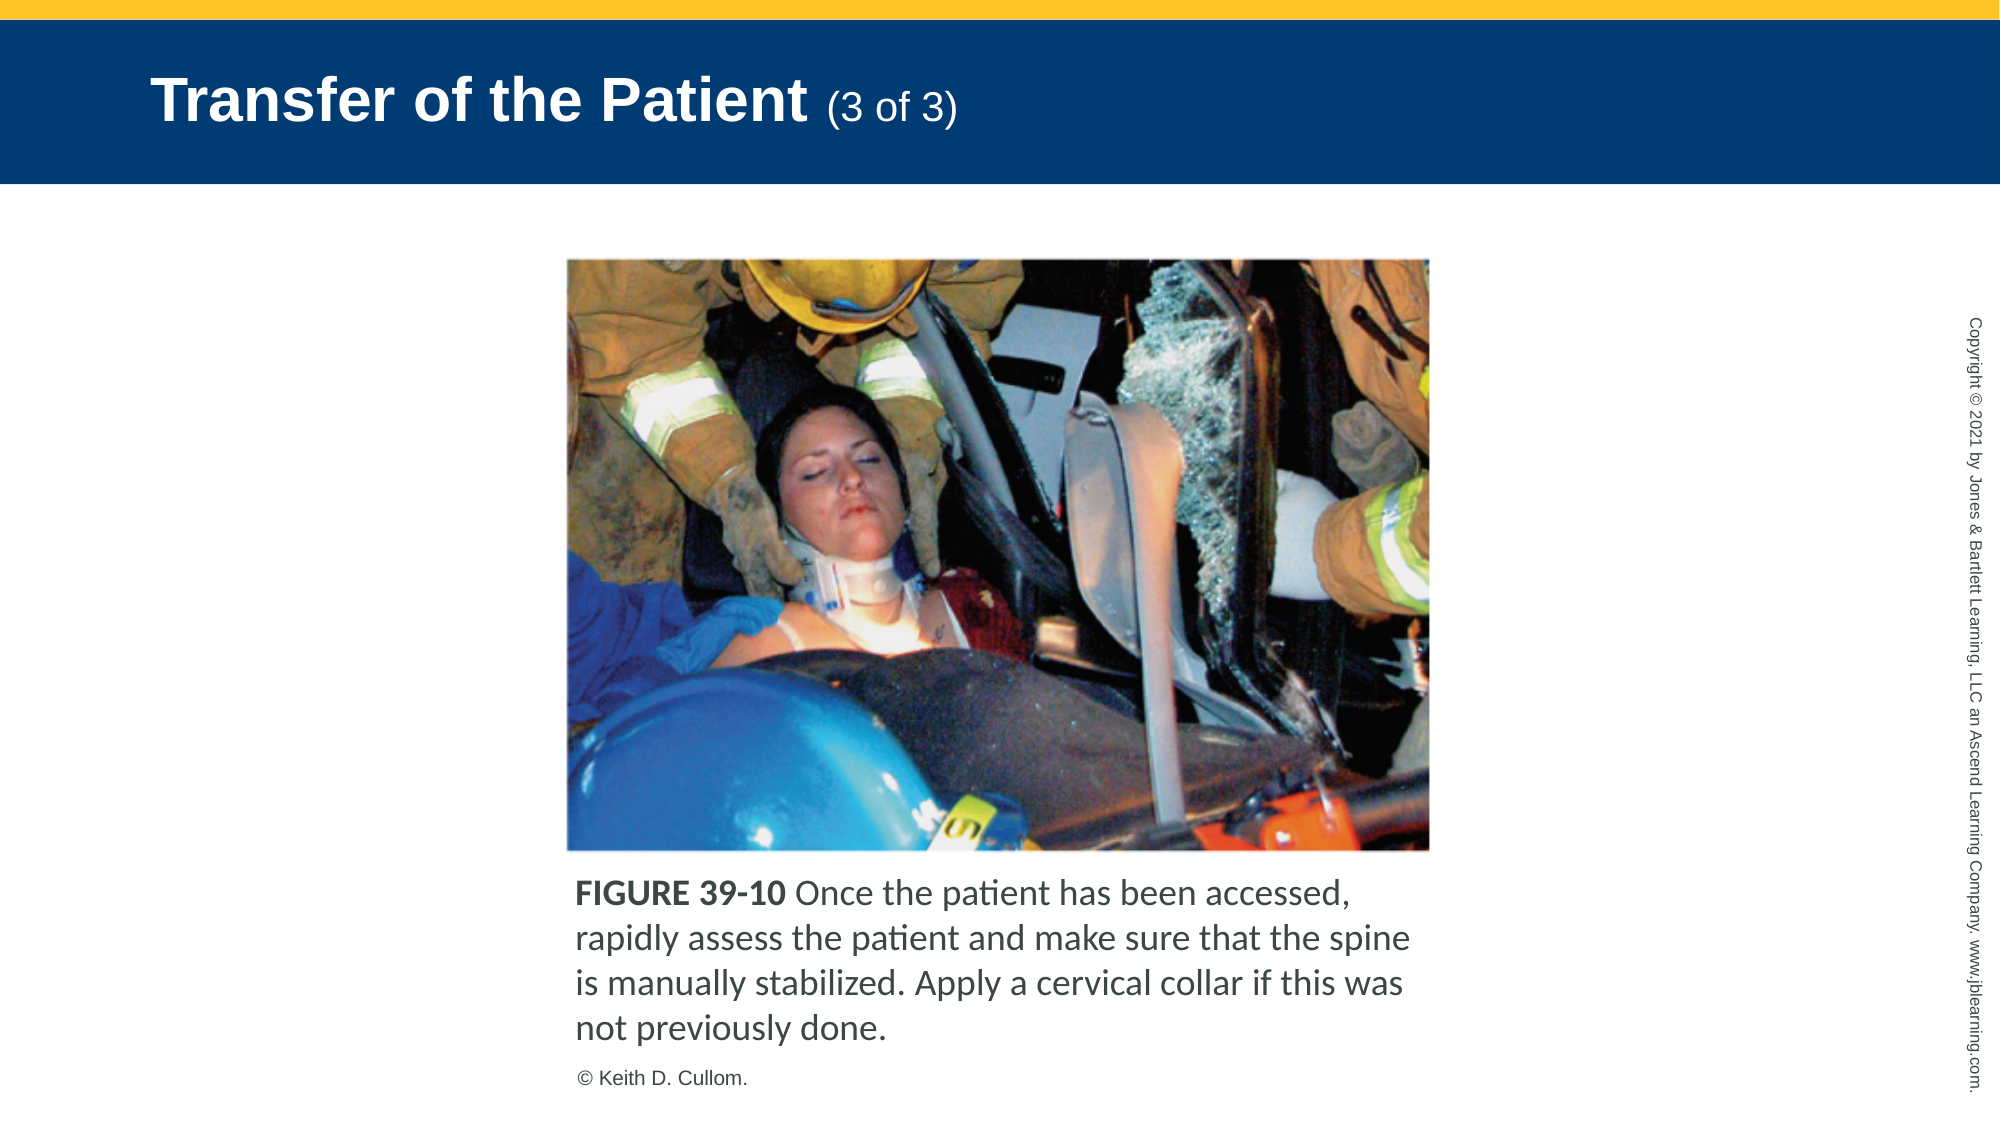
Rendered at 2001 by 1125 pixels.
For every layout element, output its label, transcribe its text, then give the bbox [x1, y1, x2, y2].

title Transfer of the Patient (3 of 3) [0, 19, 2000, 185]
picture [560, 253, 1437, 861]
text_box FIGURE 39-10 Once the patient has been accessed, rapidly assess the patient and make sure that the spine is manually stabilized. Apply a cervical collar if this was not previously done. [560, 861, 1437, 1056]
text_box © Keith D. Cullom. [562, 1057, 763, 1097]
